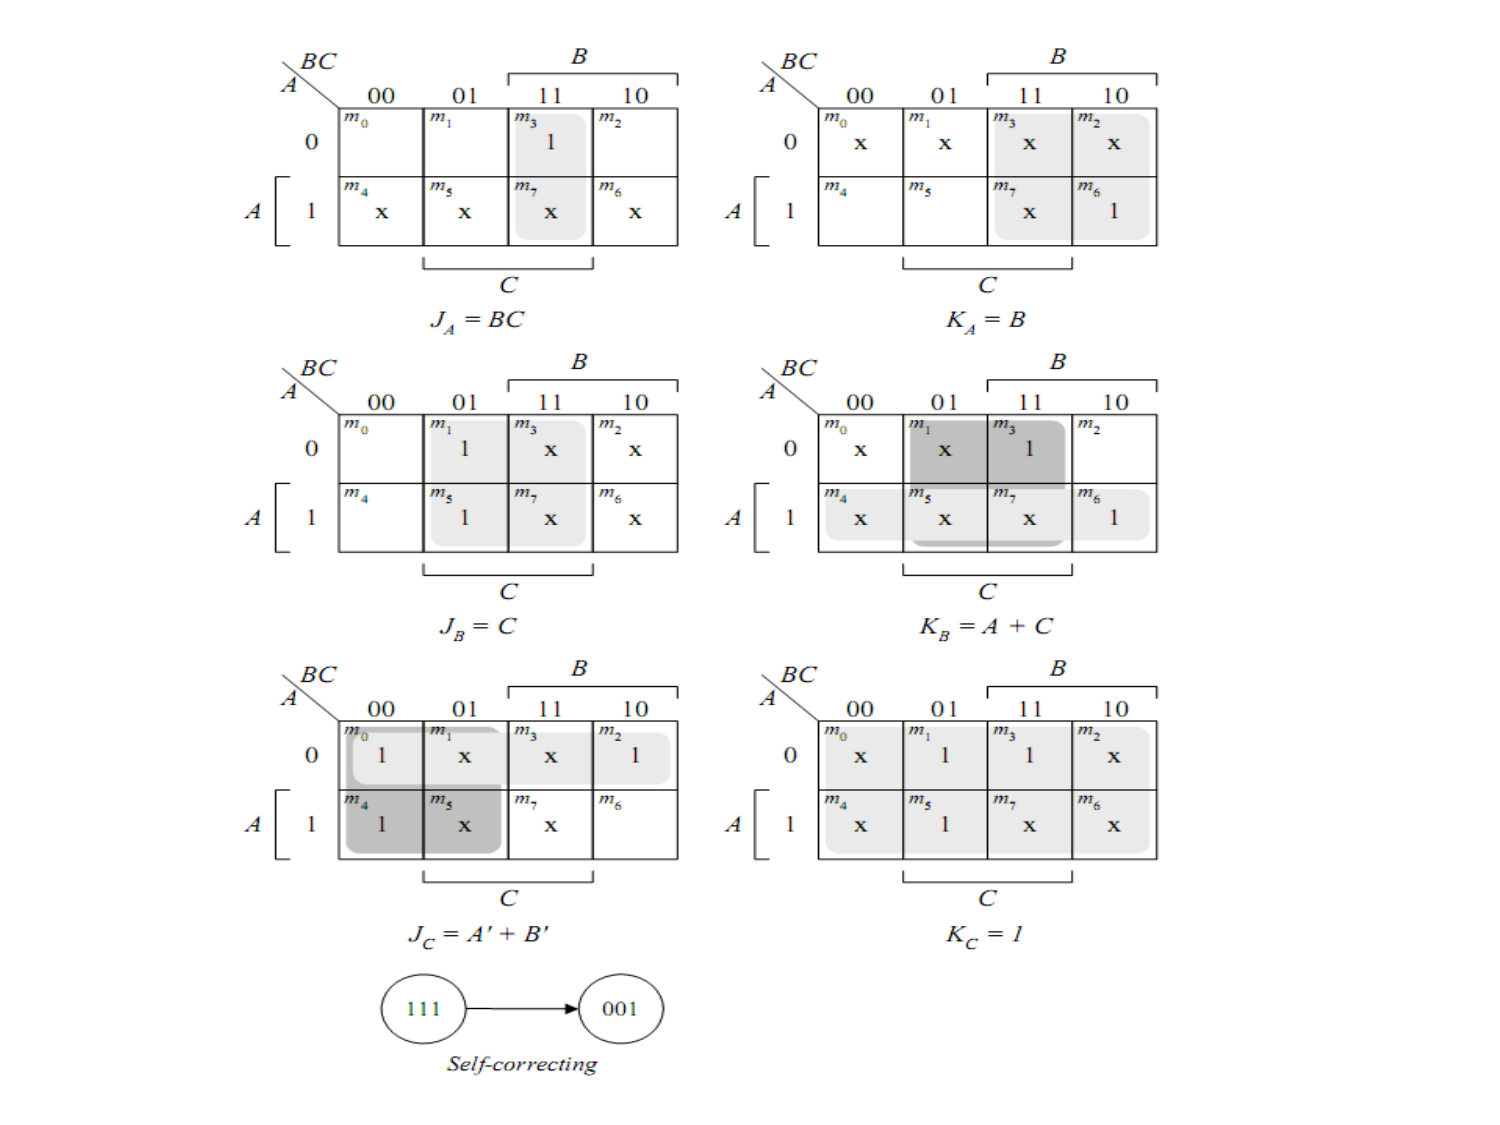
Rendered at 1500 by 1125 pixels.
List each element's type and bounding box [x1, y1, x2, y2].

picture [211, 37, 1289, 1101]
